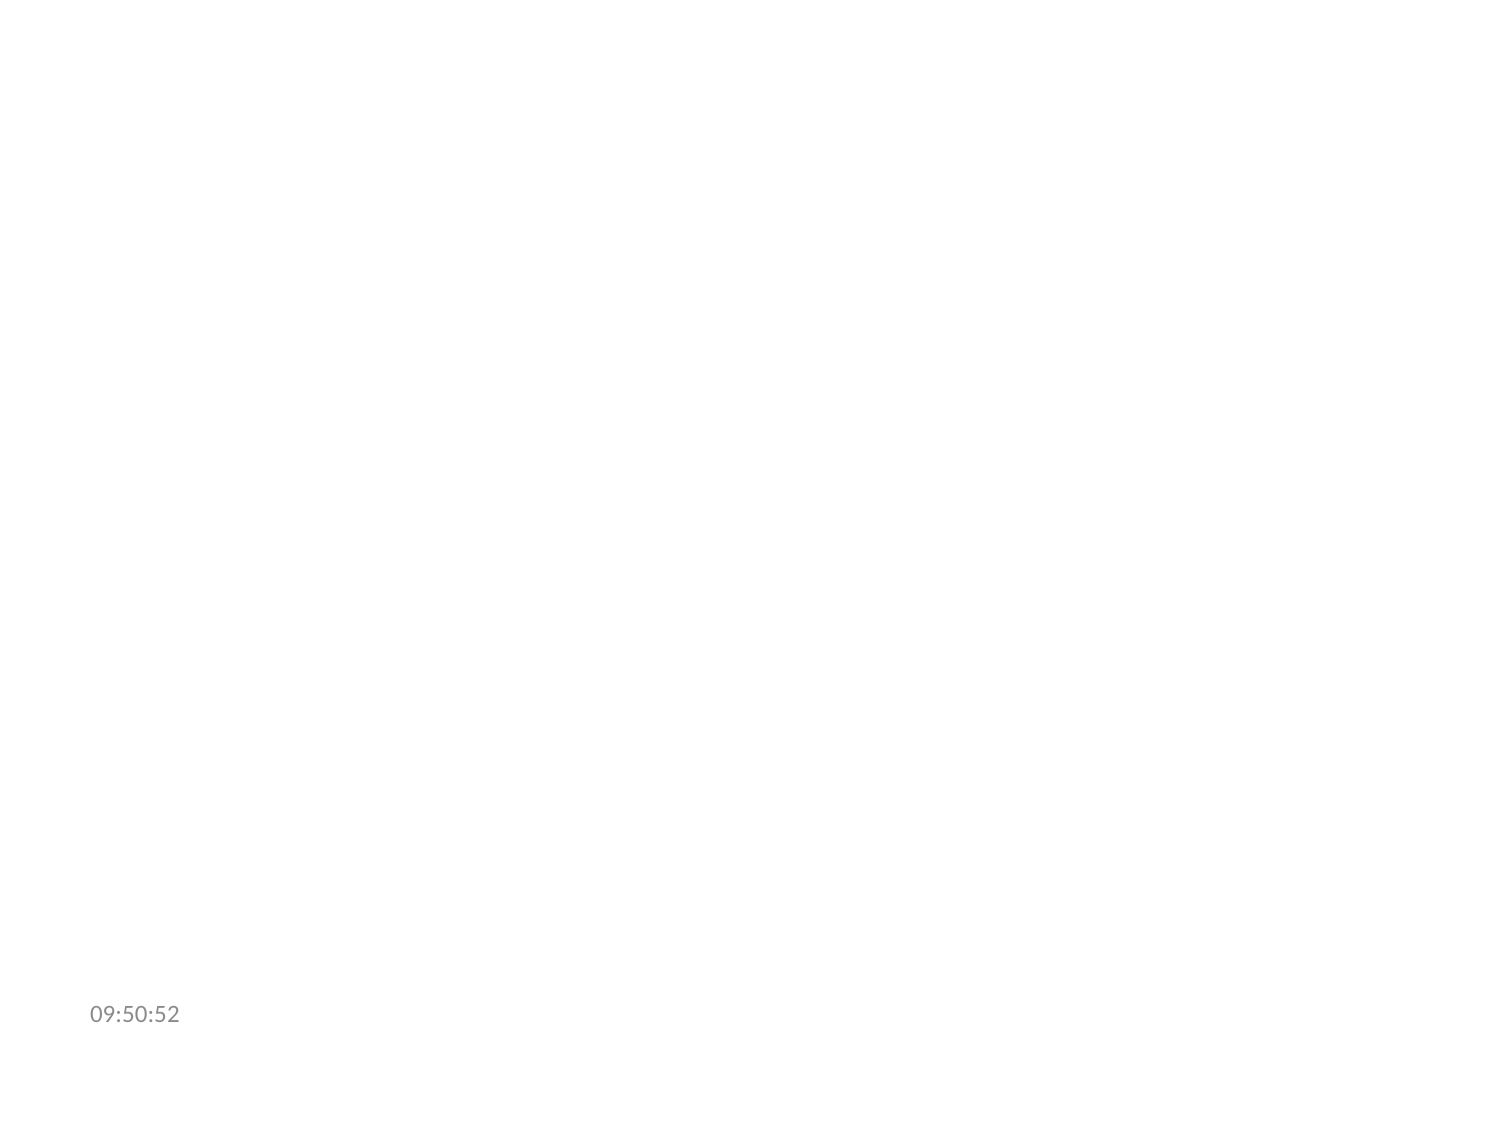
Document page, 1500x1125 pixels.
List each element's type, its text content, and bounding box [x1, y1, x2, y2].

text_box 15:35:09 [75, 982, 425, 1043]
